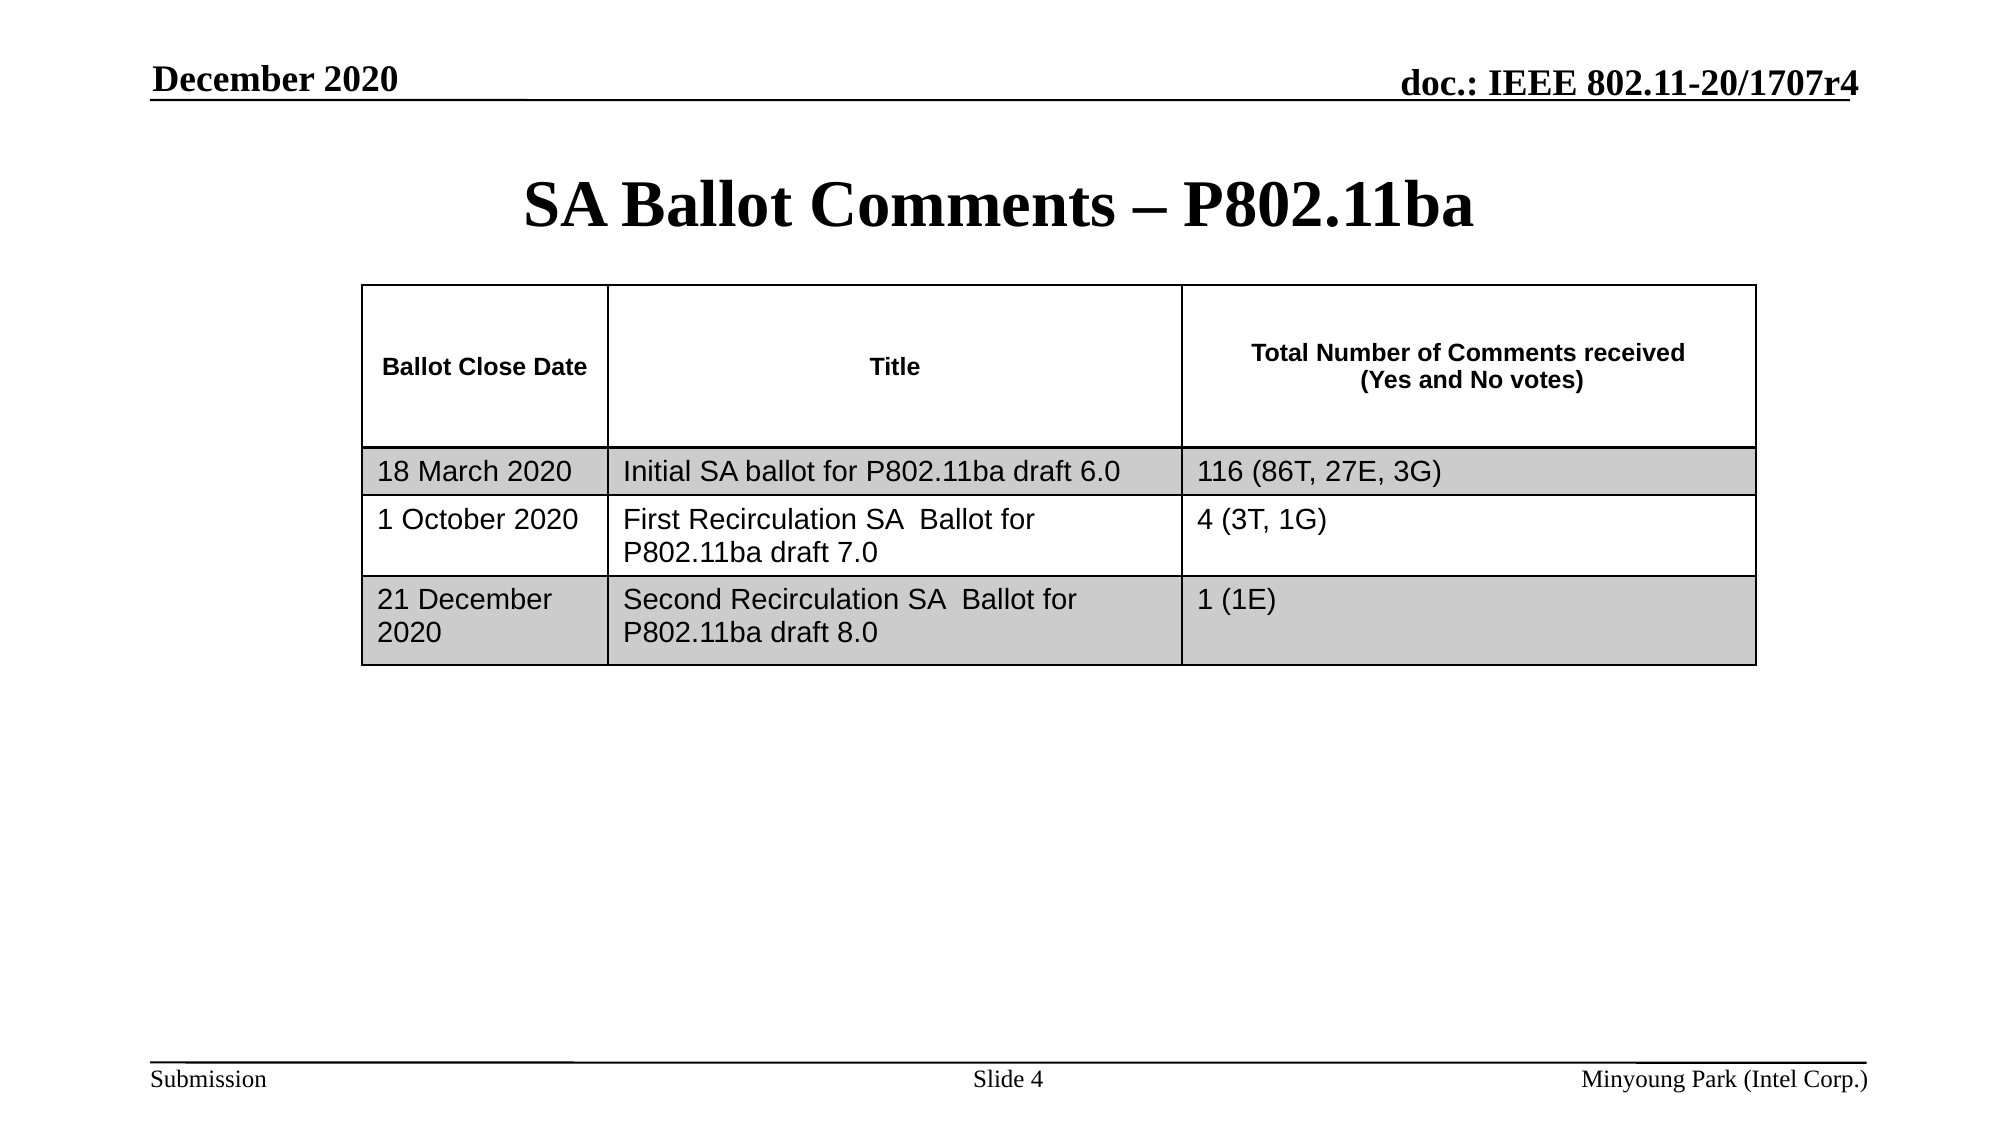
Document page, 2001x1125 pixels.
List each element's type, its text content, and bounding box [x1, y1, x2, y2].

table_cell 1 October 2020 [363, 496, 607, 575]
table_cell Second Recirculation SA Ballot for P802.11ba draft 8.0 [609, 577, 1181, 664]
table_cell 116 (86T, 27E, 3G) [1183, 449, 1755, 494]
slide_number Slide 4 [950, 1061, 1067, 1123]
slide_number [152, 54, 563, 100]
table_cell 1 (1E) [1183, 577, 1755, 664]
footer Minyoung Park (Intel Corp.) [1171, 1061, 1869, 1093]
table_cell 4 (3T, 1G) [1183, 496, 1755, 575]
table_cell First Recirculation SA Ballot for P802.11ba draft 7.0 [609, 496, 1181, 575]
title SA Ballot Comments – P802.11ba [149, 112, 1850, 288]
table_cell 21 December 2020 [363, 577, 607, 664]
table_header Total Number of Comments received (Yes and No votes) [1183, 286, 1755, 446]
table_header Title [609, 286, 1181, 446]
table_cell 18 March 2020 [363, 449, 607, 494]
table_header Ballot Close Date [363, 286, 607, 446]
table_cell Initial SA ballot for P802.11ba draft 6.0 [609, 449, 1181, 494]
